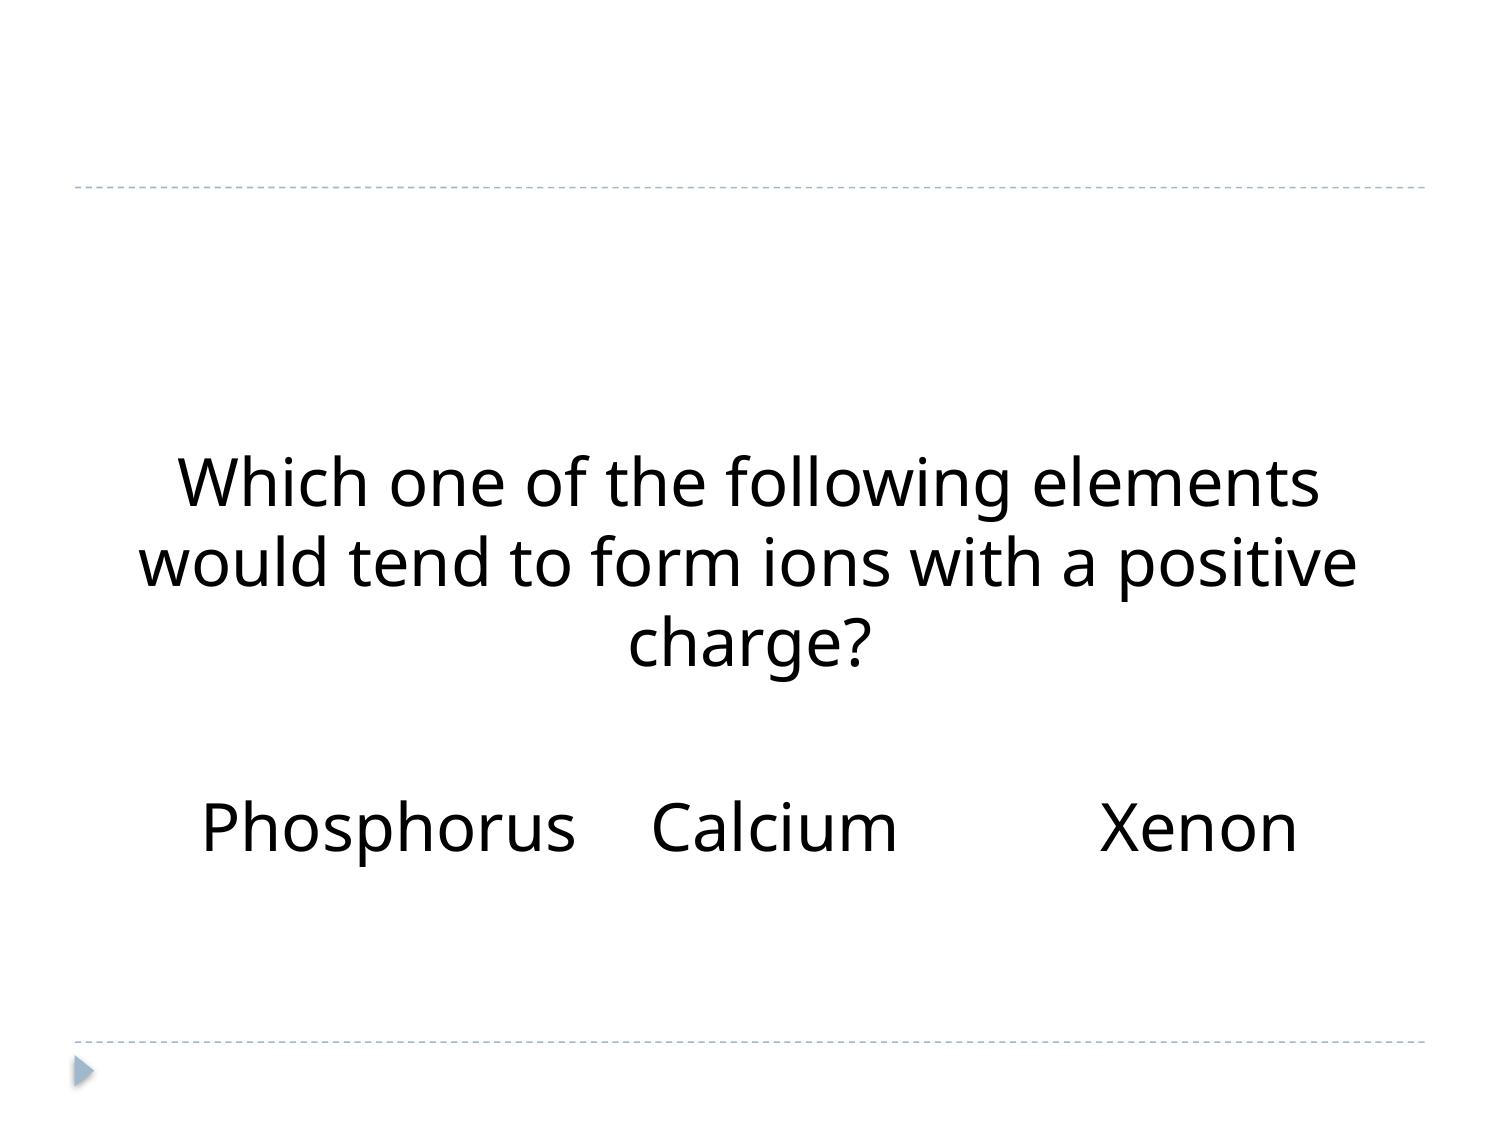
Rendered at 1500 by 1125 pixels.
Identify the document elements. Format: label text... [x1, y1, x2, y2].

list Which one of the following elements would tend to form ions with a positive charge? Phosphorus Calcium Xenon [75, 200, 1425, 1010]
